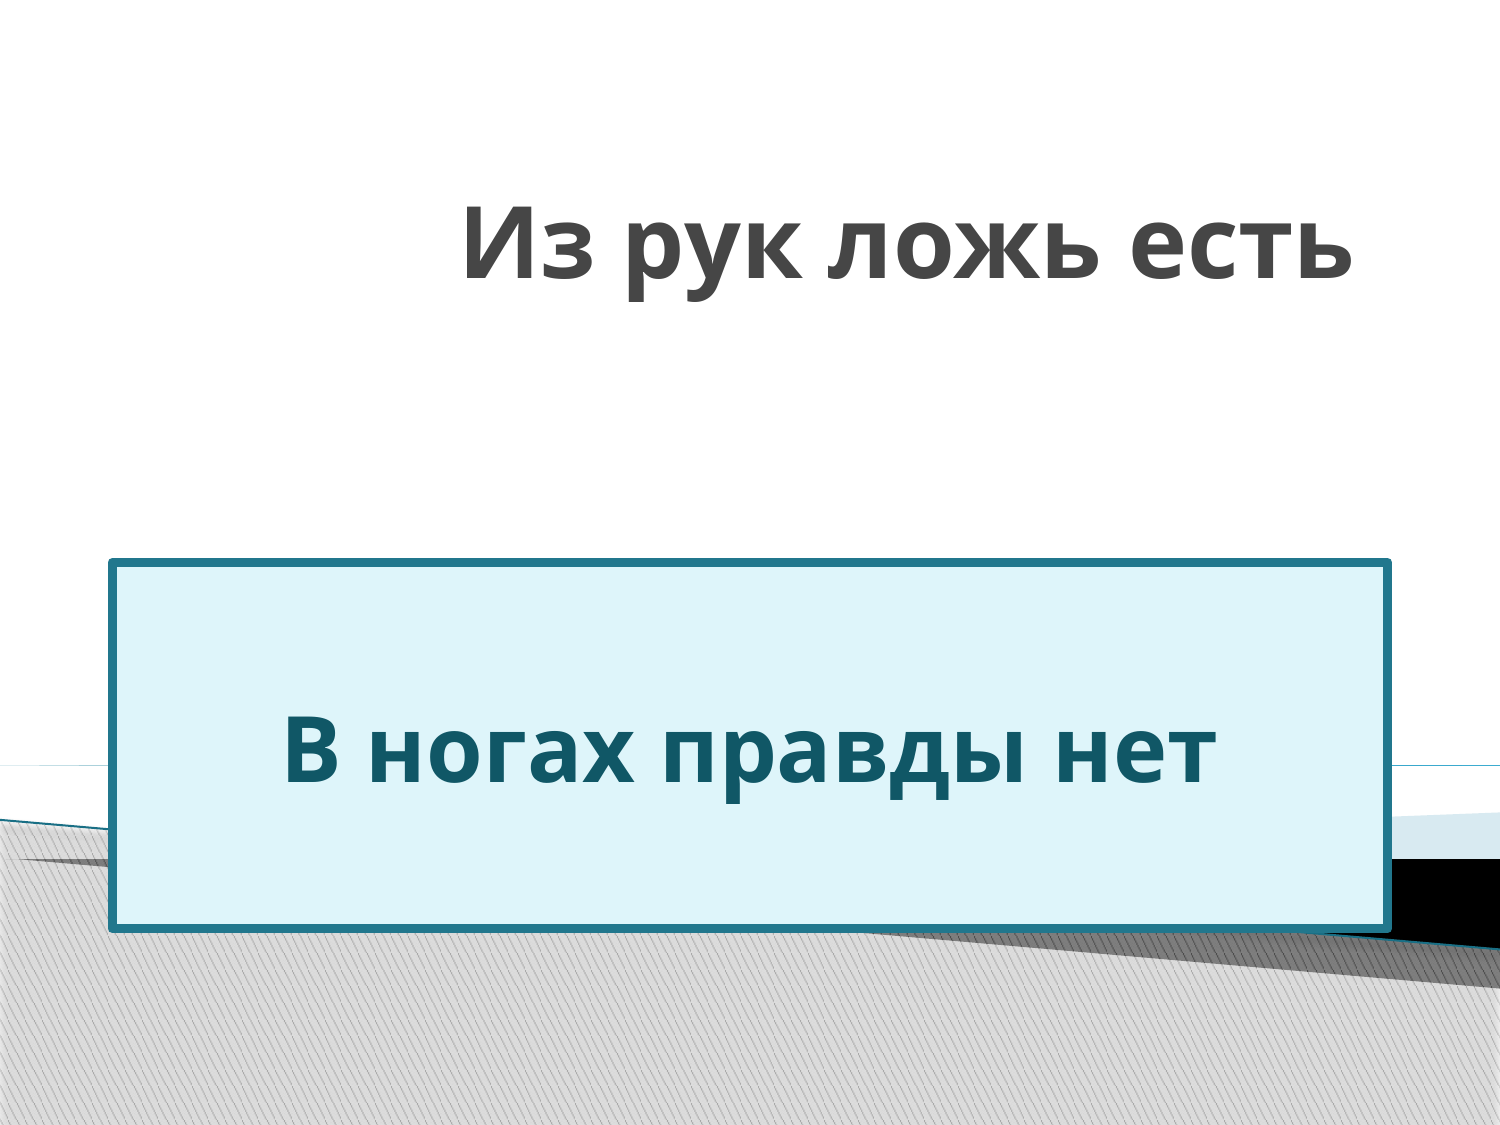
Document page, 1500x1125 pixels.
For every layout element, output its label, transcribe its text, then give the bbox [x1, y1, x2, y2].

title Из рук ложь есть [147, 125, 1423, 426]
picture [863, 933, 1500, 989]
picture [5, 859, 108, 868]
text_box В ногах правды нет [108, 558, 1392, 933]
